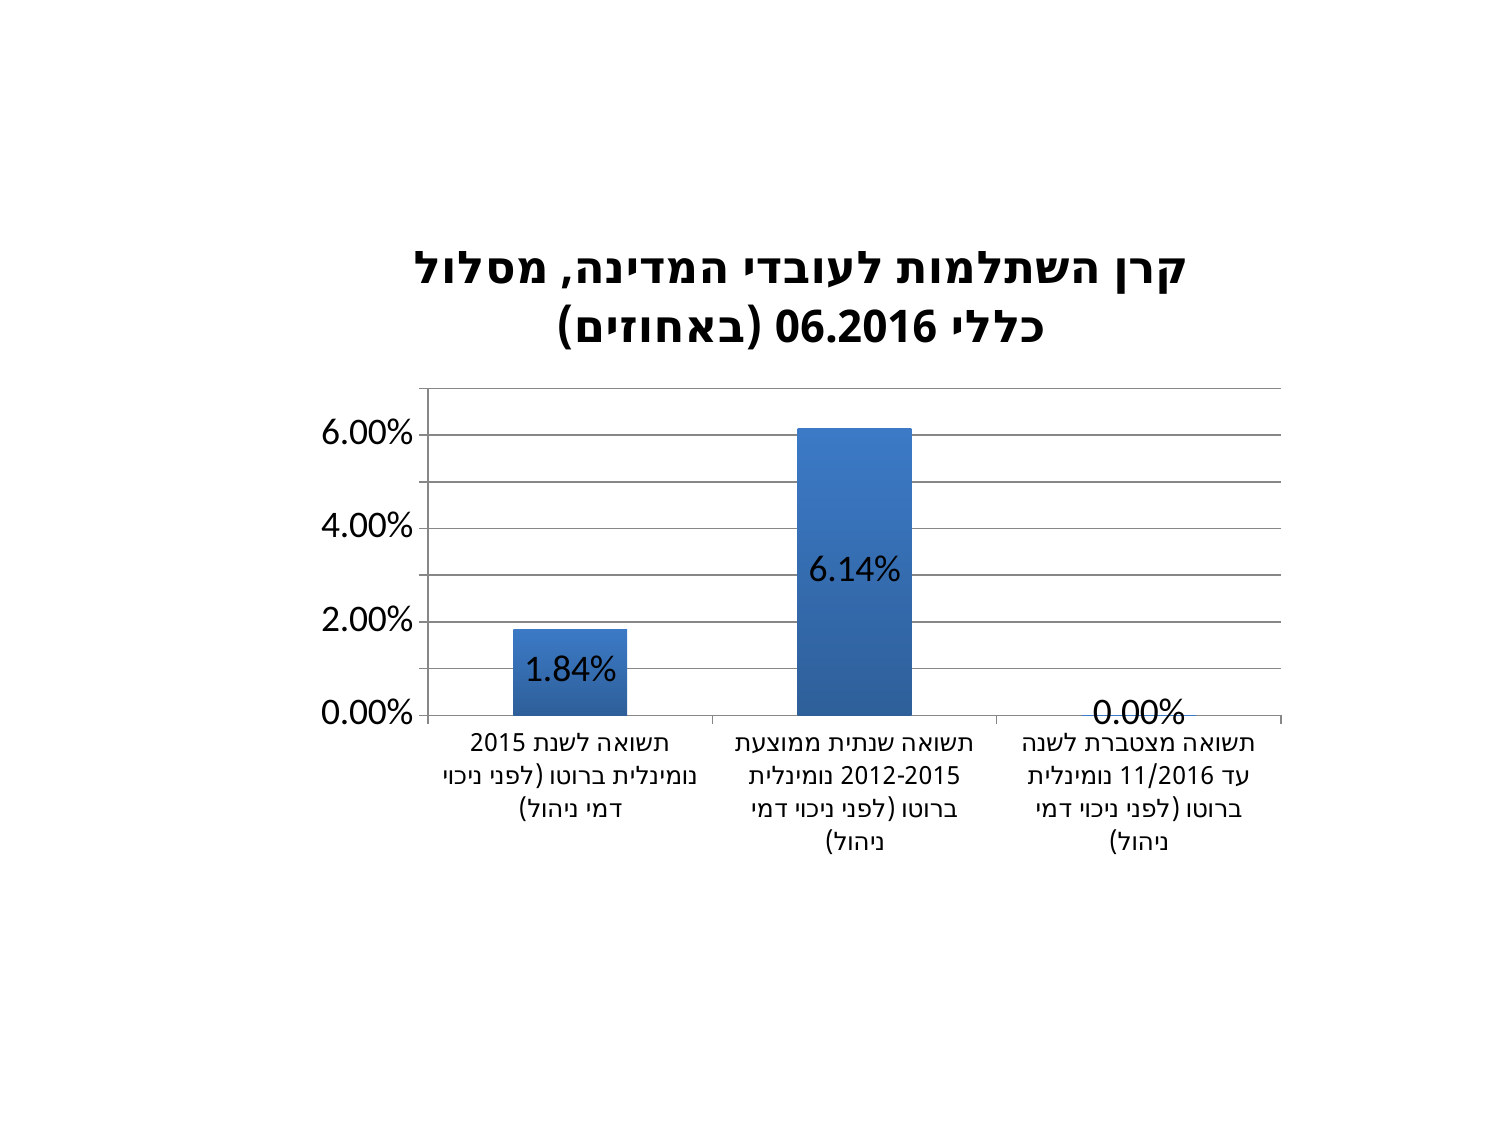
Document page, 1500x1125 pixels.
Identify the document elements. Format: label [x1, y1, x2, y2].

chart [300, 207, 1302, 875]
